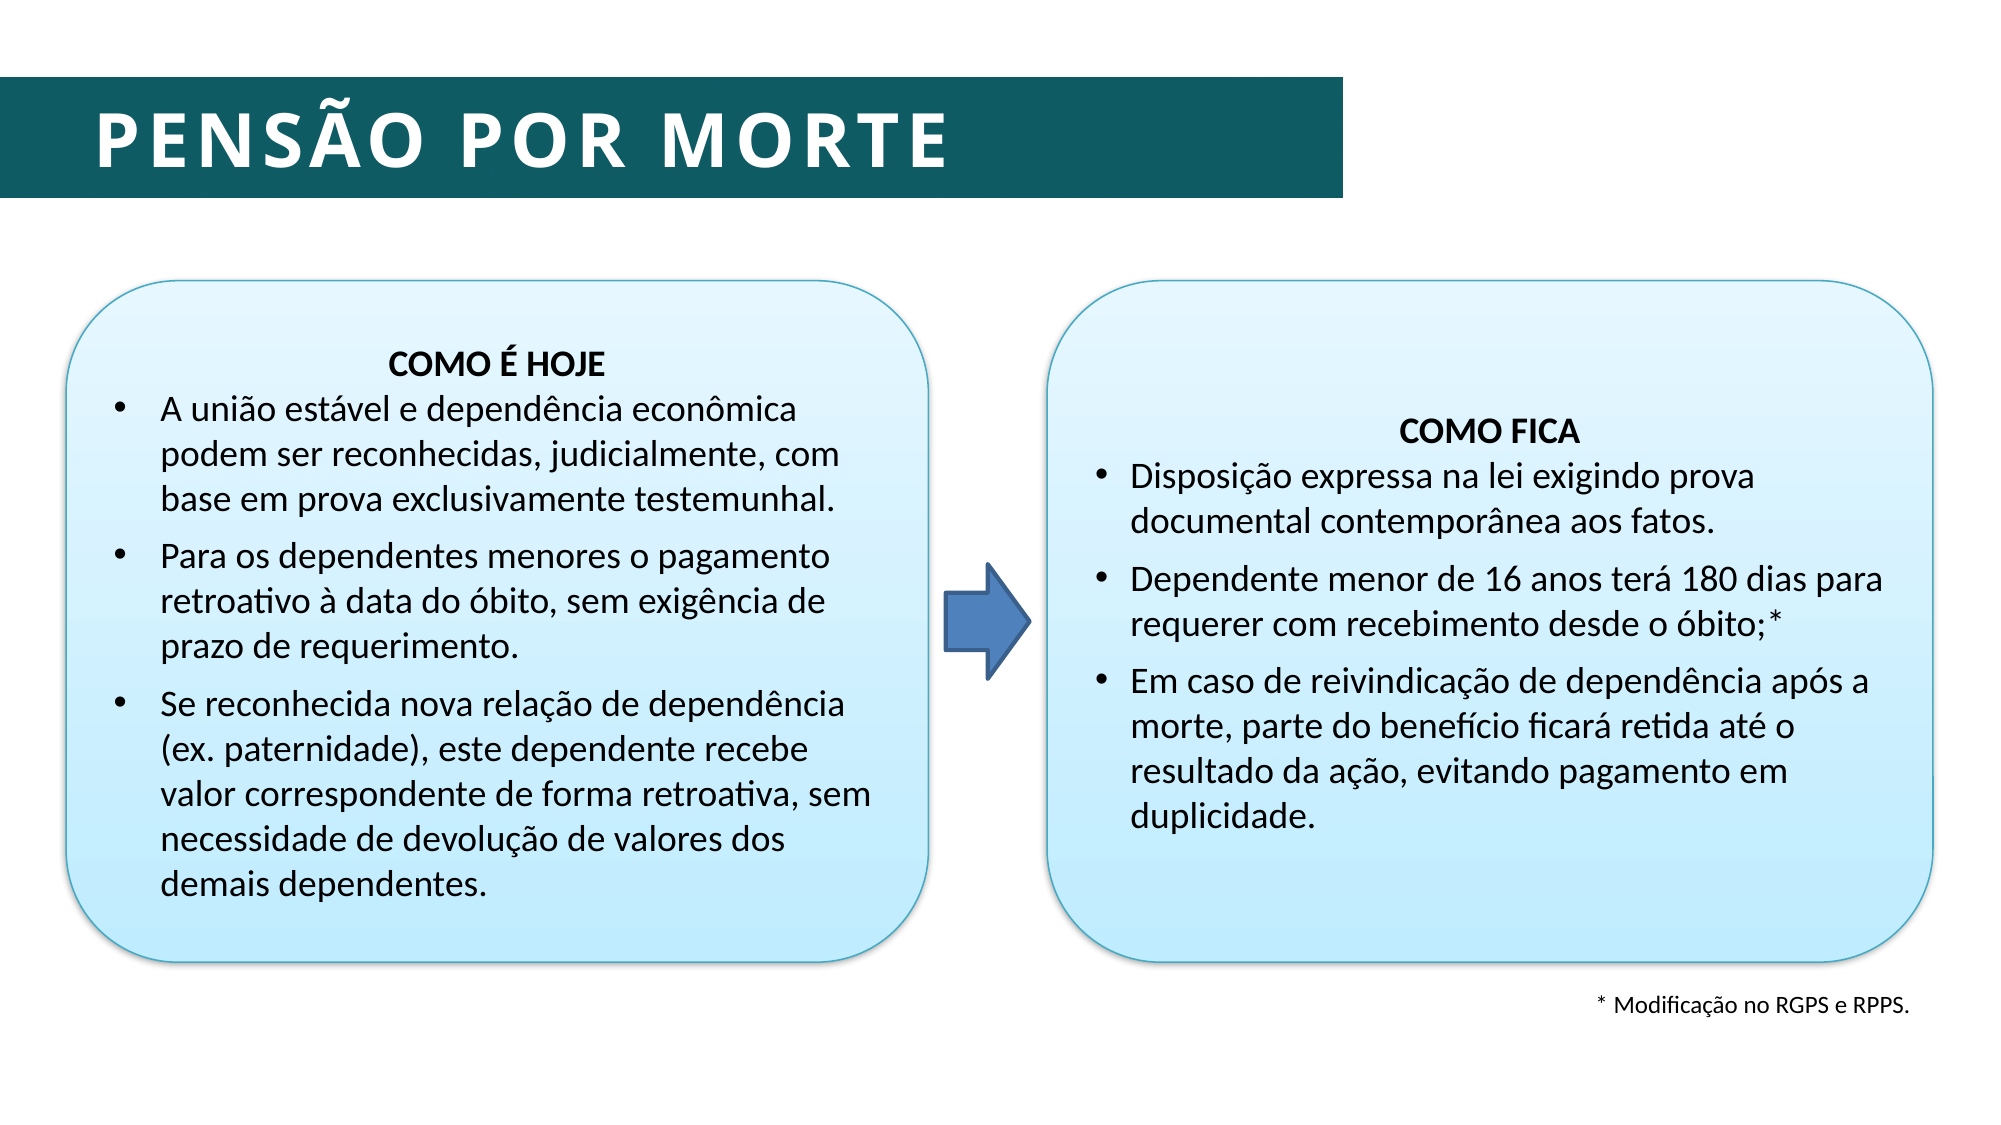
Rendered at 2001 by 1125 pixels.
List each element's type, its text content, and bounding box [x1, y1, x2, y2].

title Pensão por Morte [78, 13, 1422, 262]
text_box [65, 280, 1934, 963]
text_box * Modificação no RGPS e RPPS. [968, 981, 1926, 1027]
picture [0, 77, 1343, 198]
